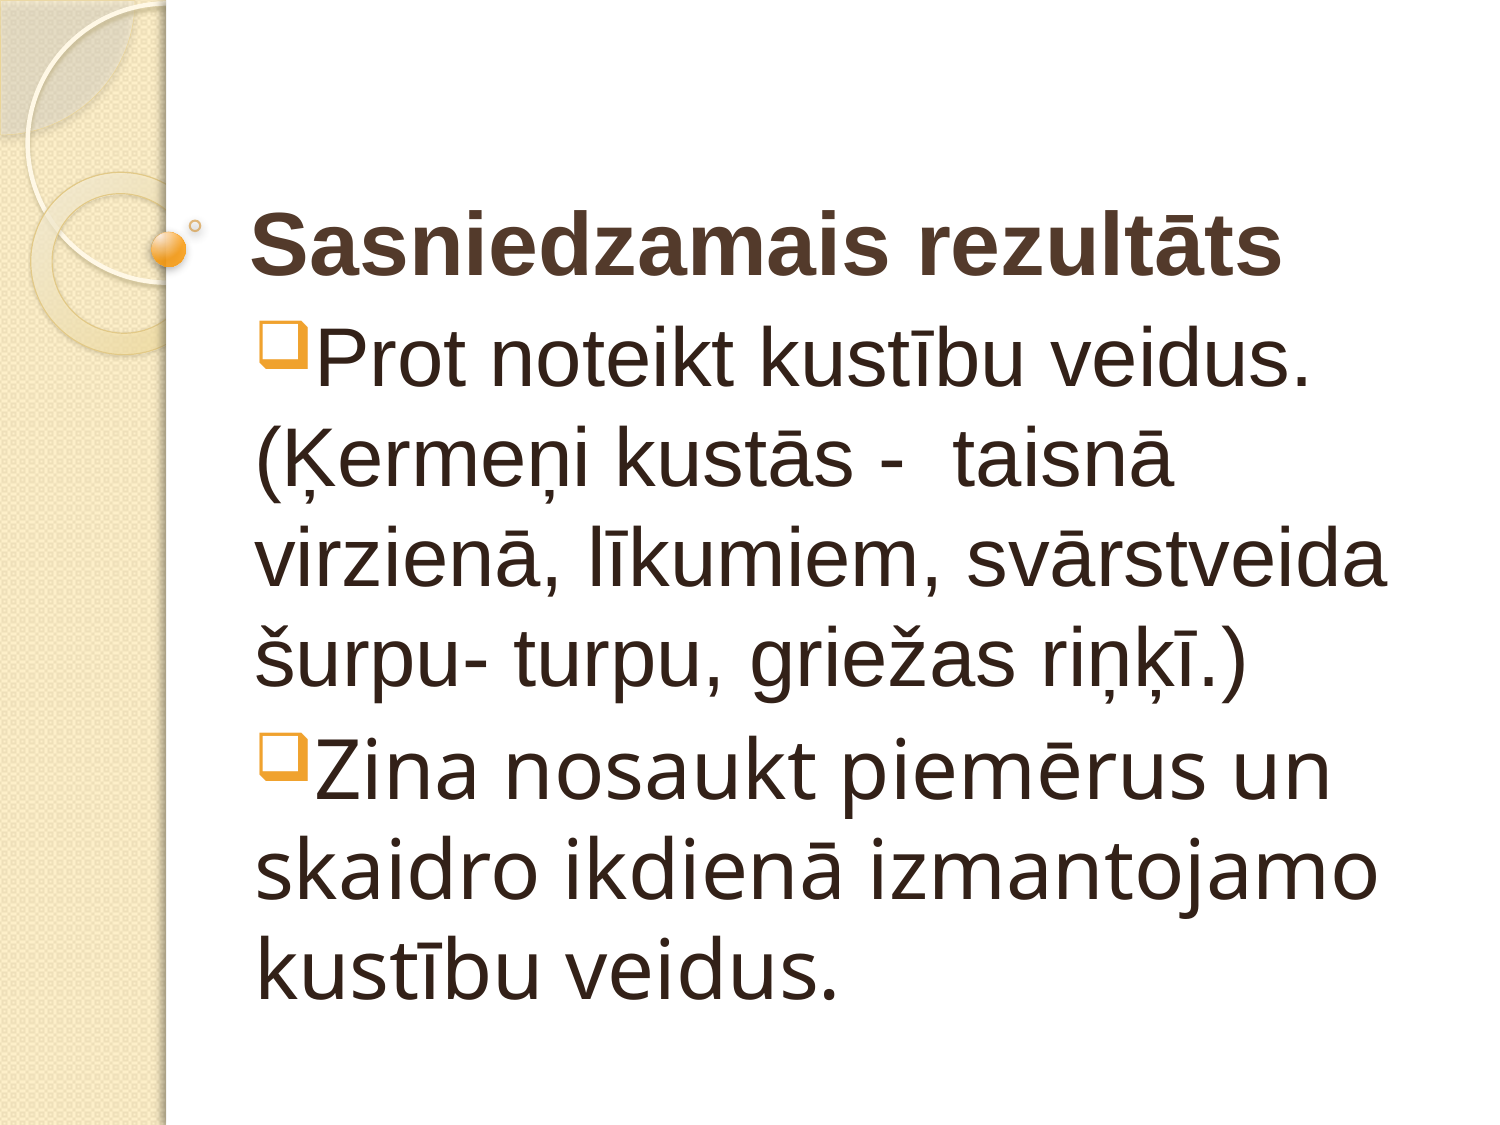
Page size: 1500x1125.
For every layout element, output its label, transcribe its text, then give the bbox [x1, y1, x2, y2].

title Sasniedzamais rezultāts [234, 59, 1450, 301]
subtitle Prot noteikt kustību veidus. (Ķermeņi kustās - taisnā virzienā, līkumiem, svārstveida šurpu- turpu, griežas riņķī.) Zina nosaukt piemērus un skaidro ikdienā izmantojamo kustību veidus. [234, 303, 1412, 1094]
